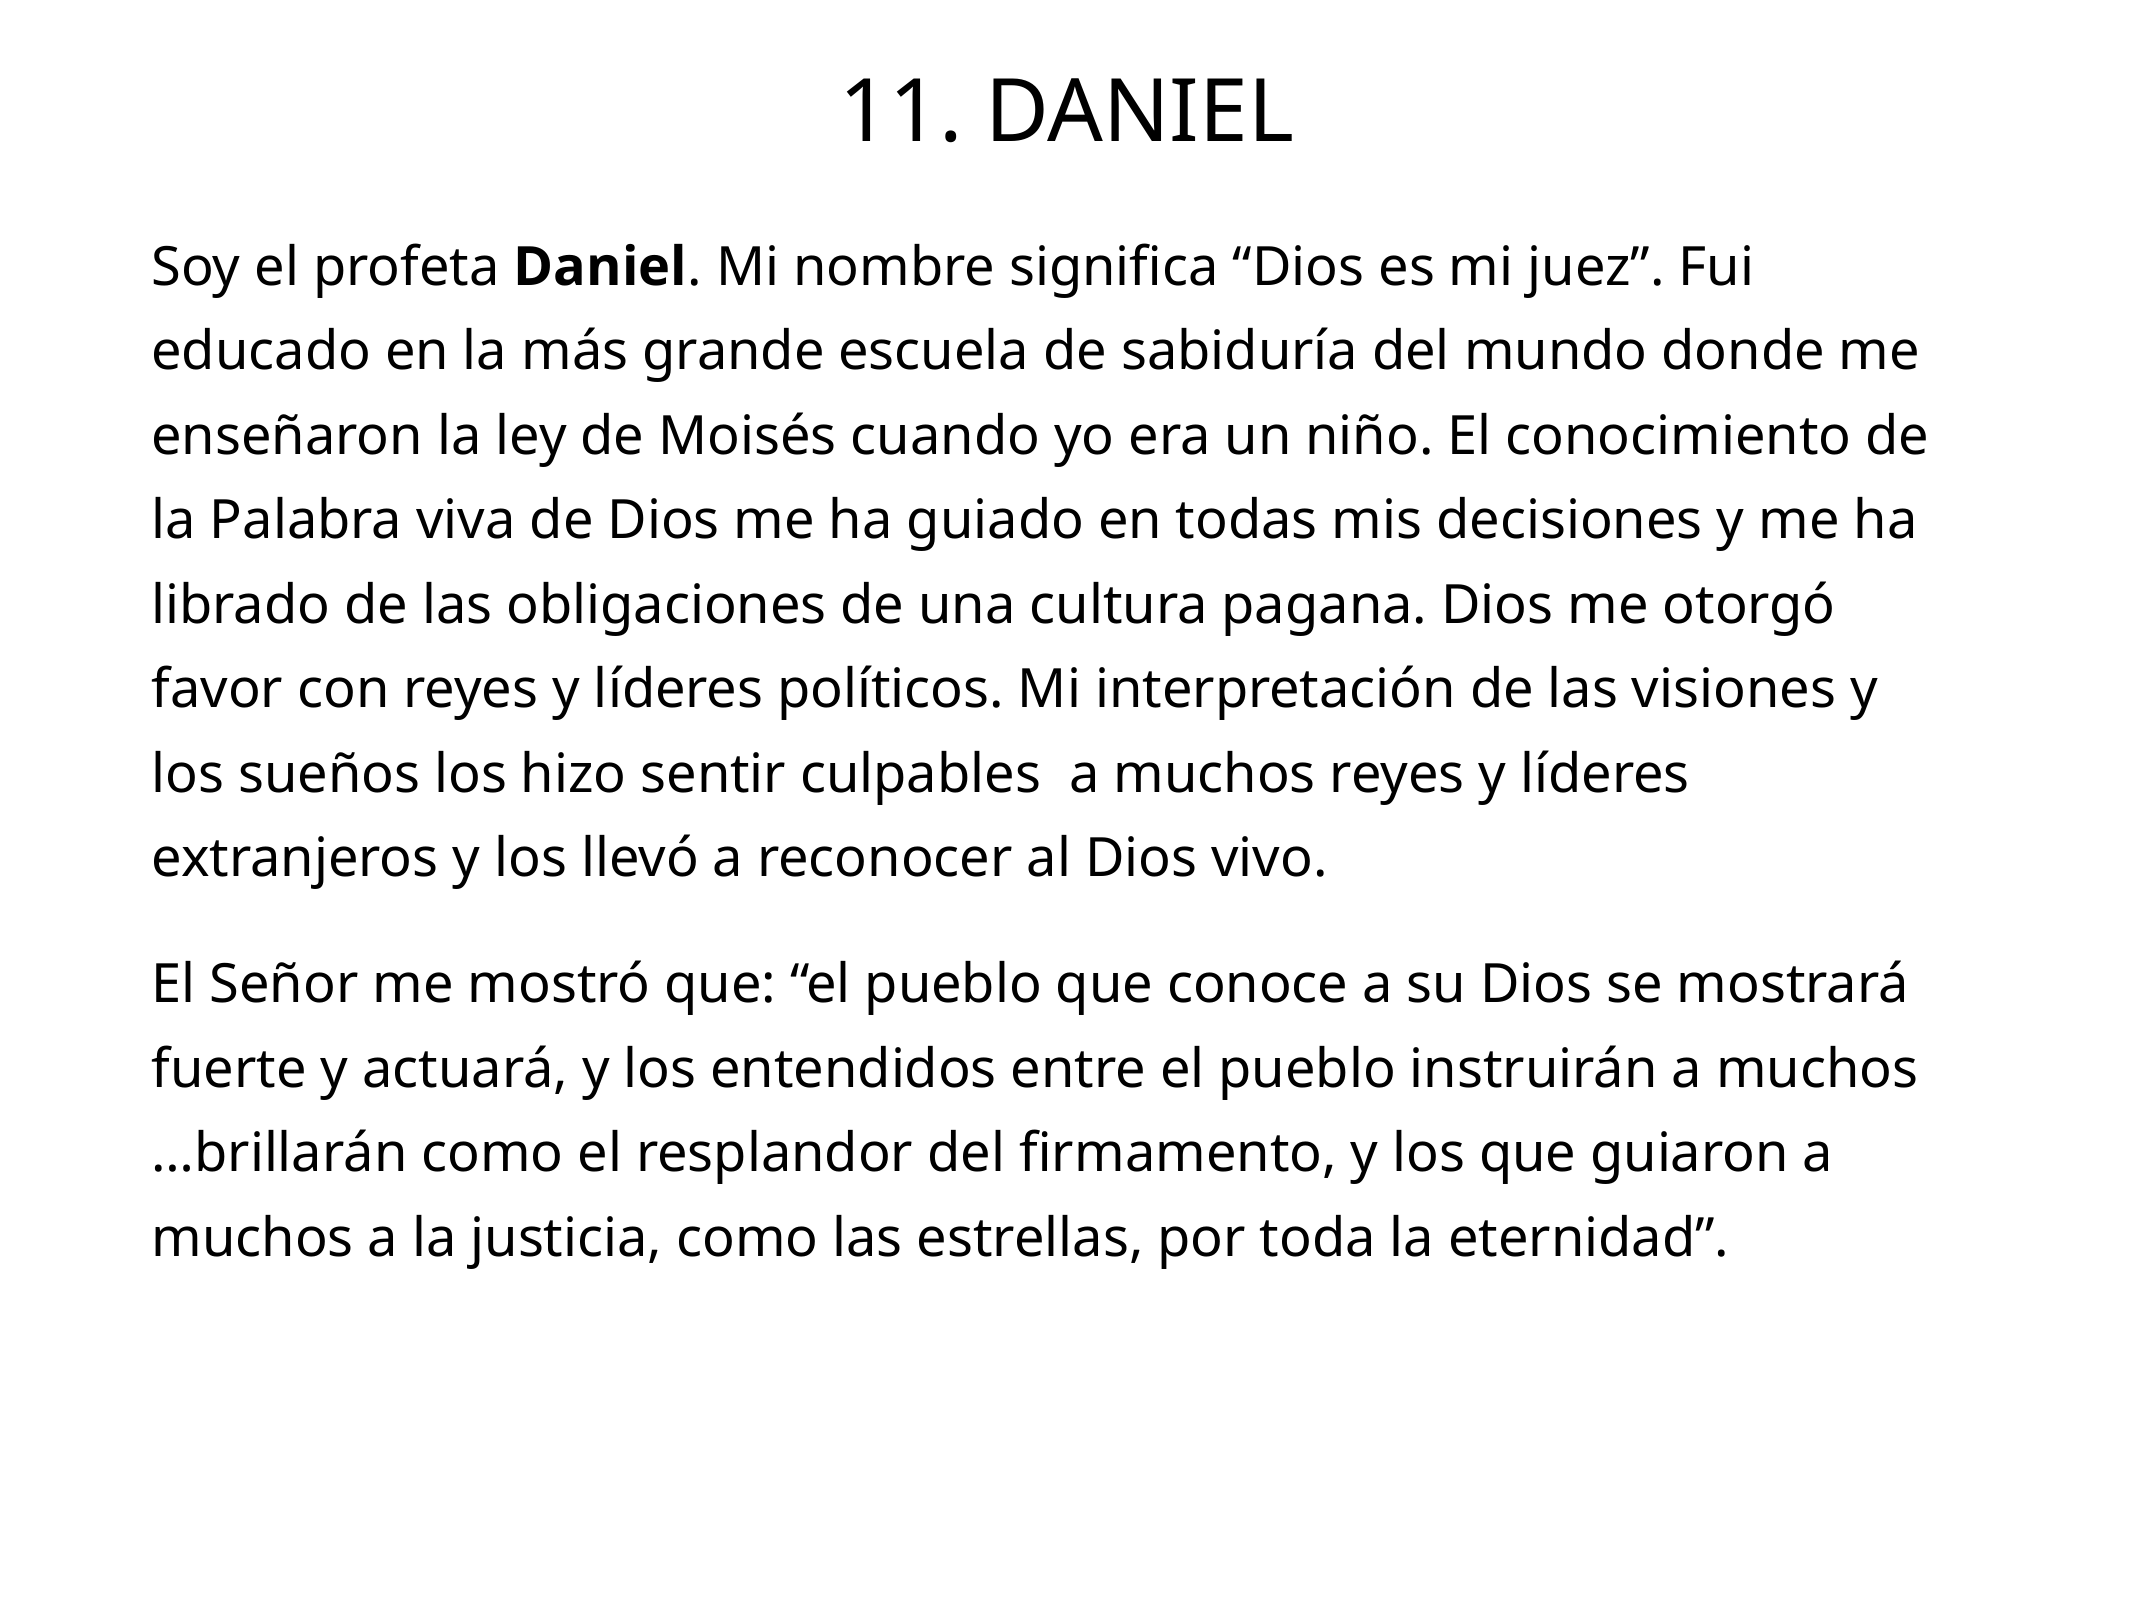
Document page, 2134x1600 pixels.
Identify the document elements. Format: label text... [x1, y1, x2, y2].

text_box Soy el profeta Daniel. Mi nombre significa “Dios es mi juez”. Fui educado en la más grande escuela de sabiduría del mundo donde me enseñaron la ley de Moisés cuando yo era un niño. El conocimiento de la Palabra viva de Dios me ha guiado en todas mis decisiones y me ha librado de las obligaciones de una cultura pagana. Dios me otorgó favor con reyes y líderes políticos. Mi interpretación de las visiones y los sueños los hizo sentir culpables a muchos reyes y líderes extranjeros y los llevó a reconocer al Dios vivo. El Señor me mostró que: “el pueblo que conoce a su Dios se mostrará fuerte y actuará, y los entendidos entre el pueblo instruirán a muchos …brillarán como el resplandor del firmamento, y los que guiaron a muchos a la justicia, como las estrellas, por toda la eternidad”. [147, 207, 1952, 1272]
text_box 11. DANIEL [608, 49, 1525, 164]
